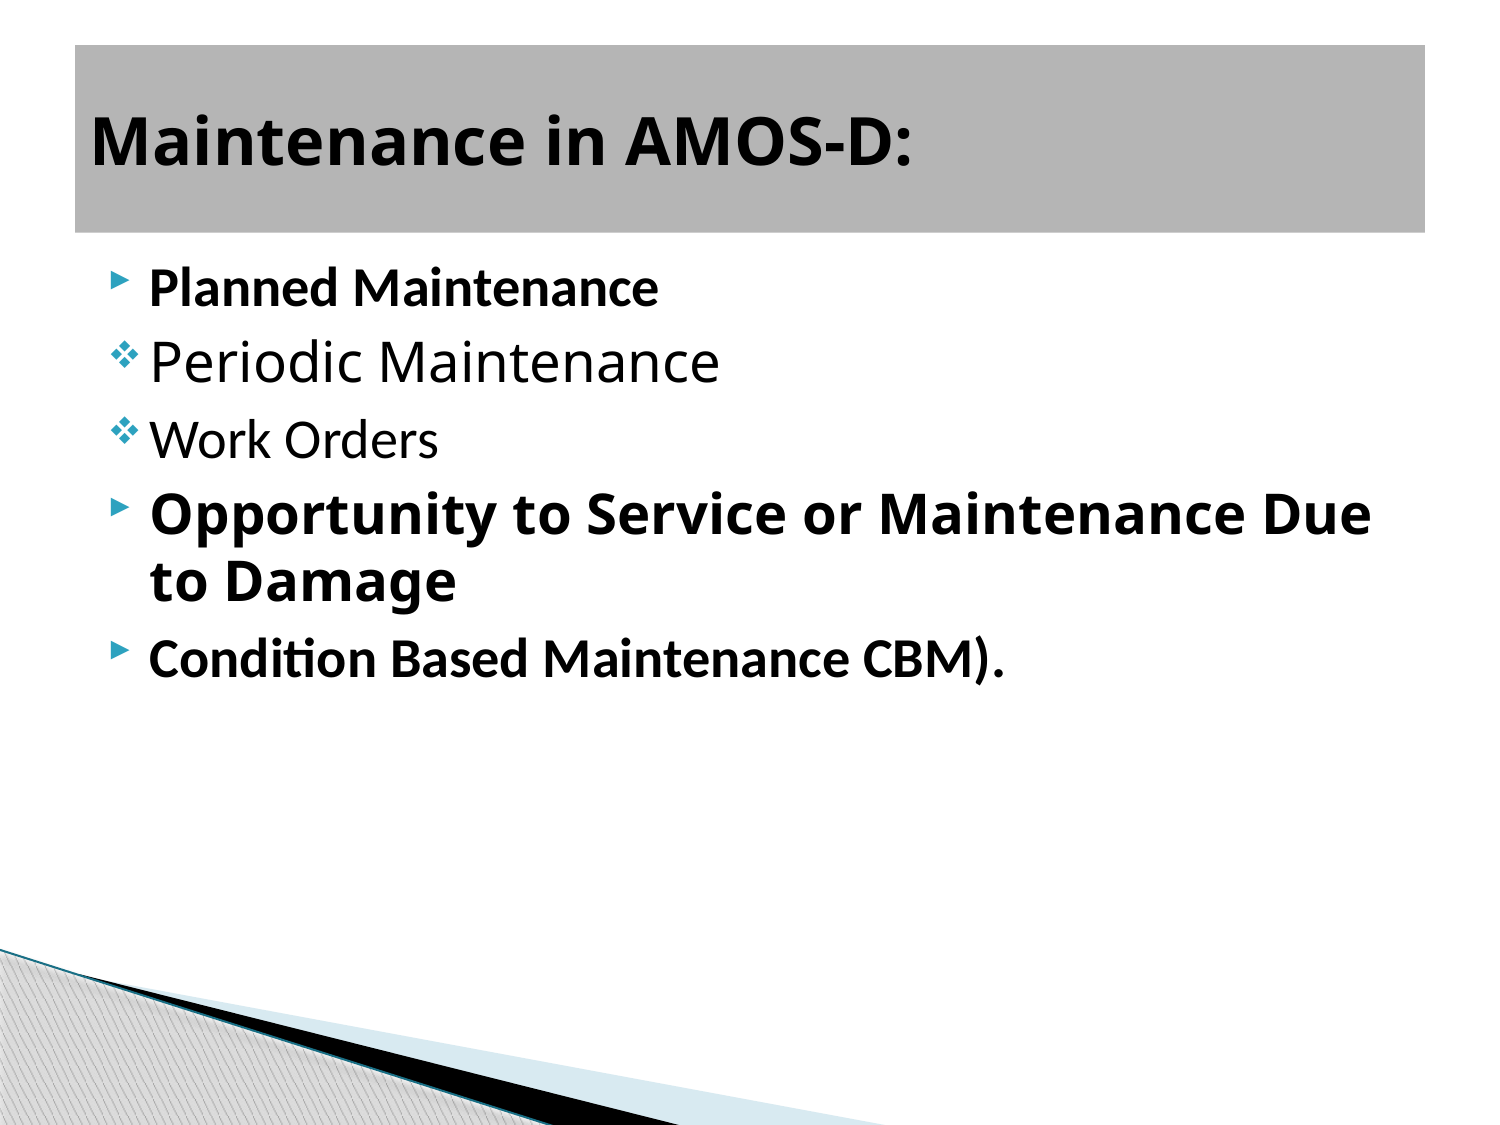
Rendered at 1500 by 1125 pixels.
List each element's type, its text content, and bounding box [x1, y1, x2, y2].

list Planned Maintenance Periodic Maintenance Work Orders Opportunity to Service or Maintenance Due to Damage Condition Based Maintenance CBM). [75, 243, 1425, 986]
title Maintenance in AMOS-D: [75, 45, 1425, 233]
